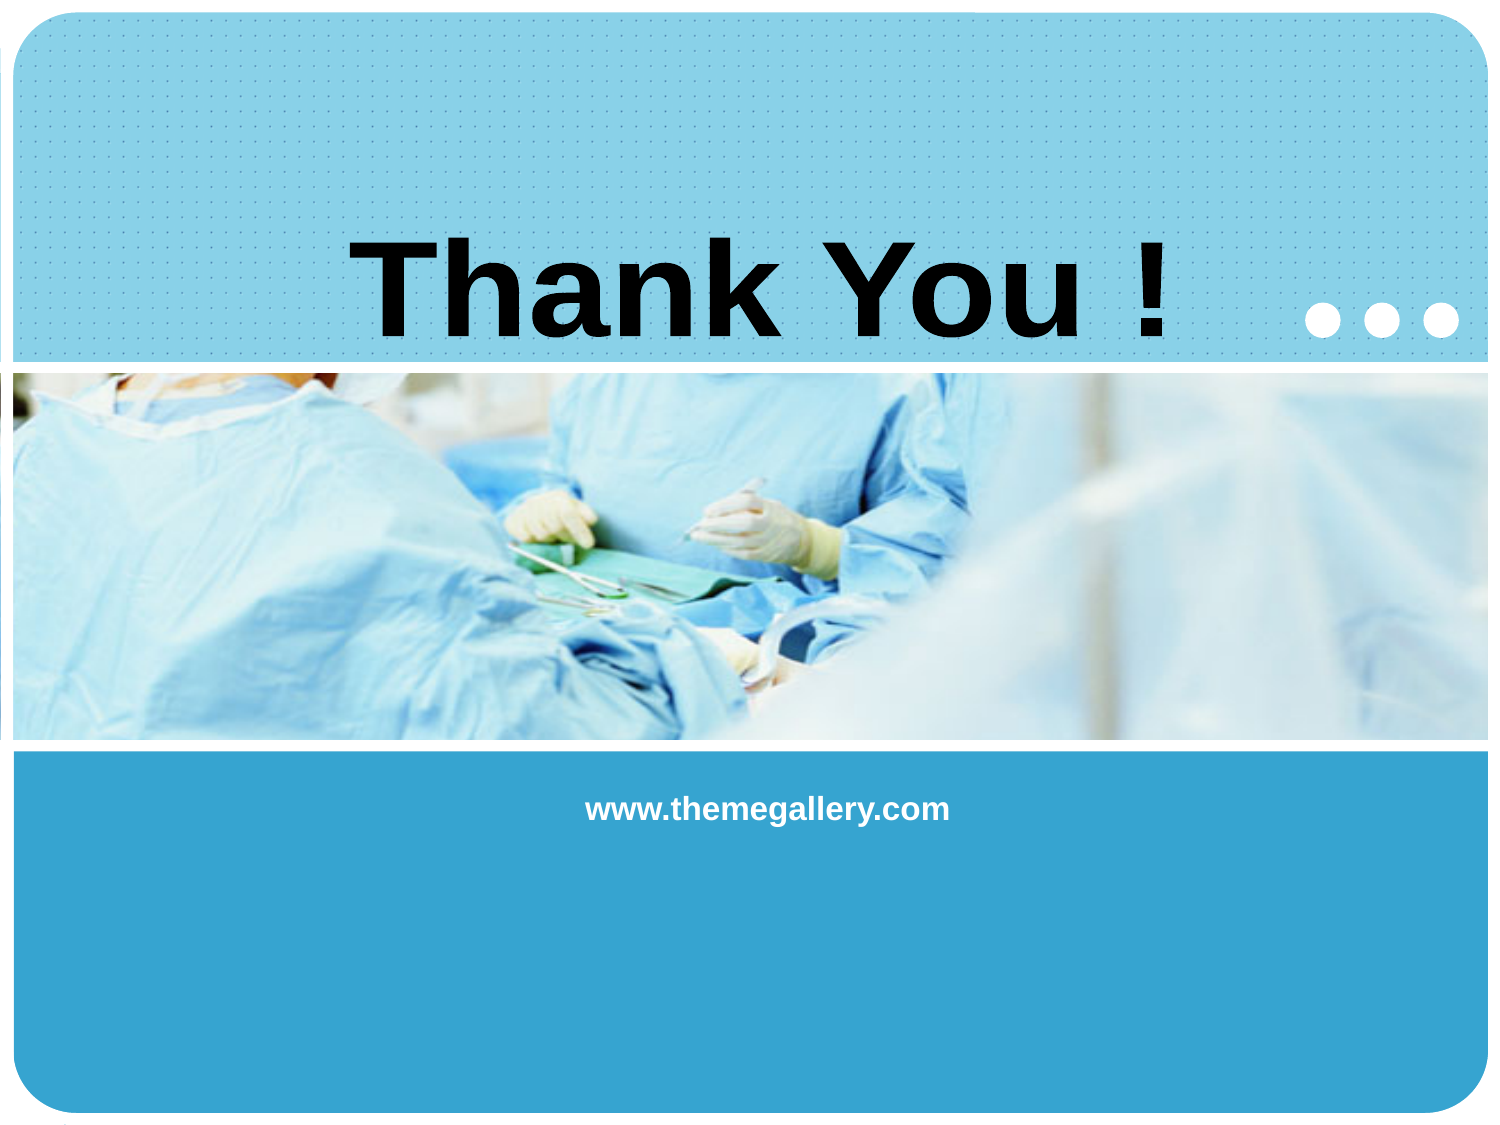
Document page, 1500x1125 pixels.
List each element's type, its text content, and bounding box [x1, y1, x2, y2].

picture [14, 373, 1488, 740]
subtitle www.themegallery.com [362, 787, 1174, 888]
picture [14, 13, 1488, 362]
